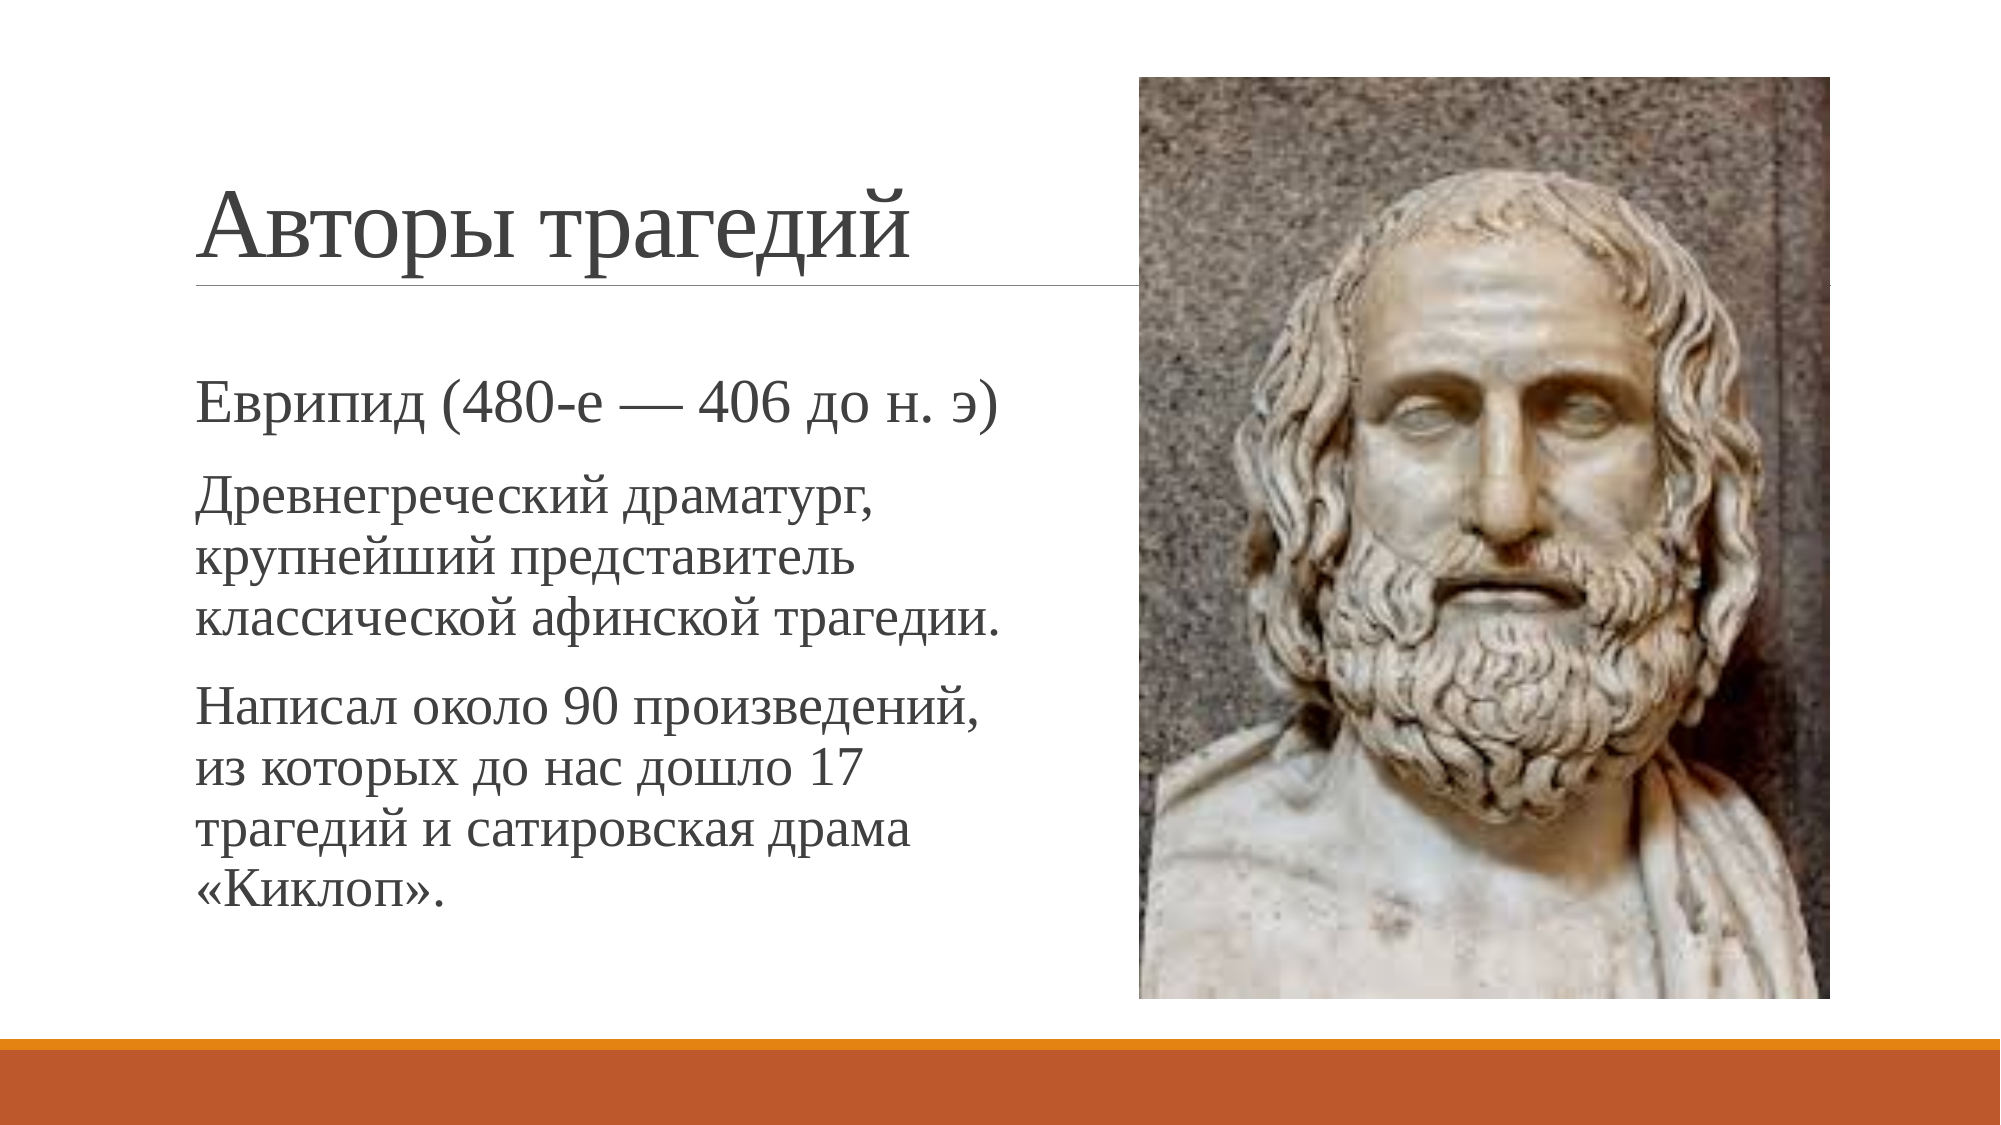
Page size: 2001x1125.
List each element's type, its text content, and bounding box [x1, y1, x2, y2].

picture [1139, 76, 1831, 1000]
list Еврипид (480-е — 406 до н. э) Древнегреческий драматург, крупнейший представитель классической афинской трагедии. Написал около 90 произведений, из которых до нас дошло 17 трагедий и сатировская драма «Киклоп». [180, 360, 1021, 1125]
title Авторы трагедий [180, 47, 1830, 285]
